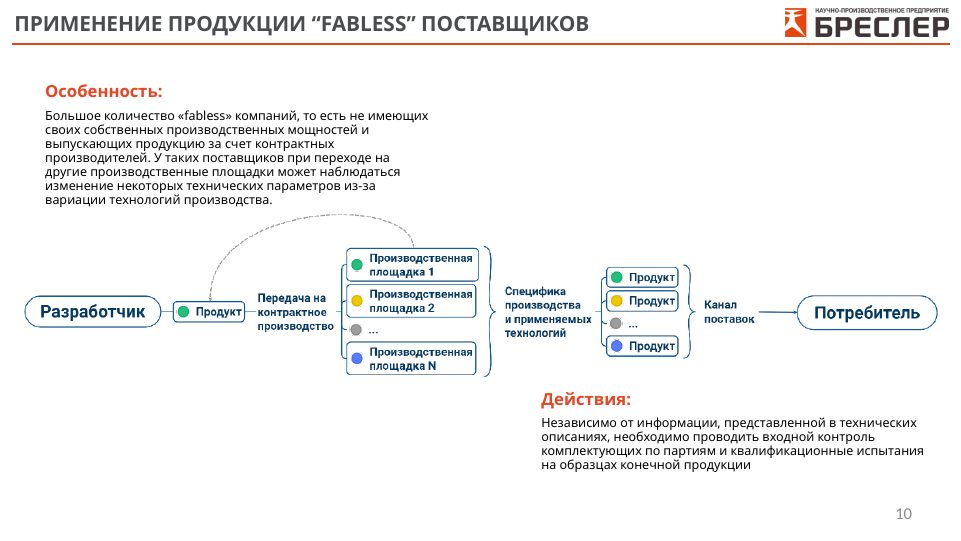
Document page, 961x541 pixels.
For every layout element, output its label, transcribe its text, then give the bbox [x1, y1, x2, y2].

picture [0, 186, 961, 401]
text_box Действия: Независимо от информации, представленной в технических описаниях, необходимо проводить входной контроль комплектующих по партиям и квалификационные испытания на образцах конечной продукции [539, 409, 930, 472]
title ПРИМЕНЕНИЕ ПРОДУКЦИИ “FABLESS” ПОСТАВЩИКОВ [12, 0, 775, 68]
slide_number 10 [691, 502, 913, 541]
picture [785, 8, 949, 37]
text_box Особенность: Большое количество «fabless» компаний, то есть не имеющих своих собственных производственных мощностей и выпускающих продукцию за счет контрактных производителей. У таких поставщиков при переходе на другие производственные площадки может наблюдаться изменение некоторых технических параметров из-за вариации технологий производства. [43, 81, 433, 185]
